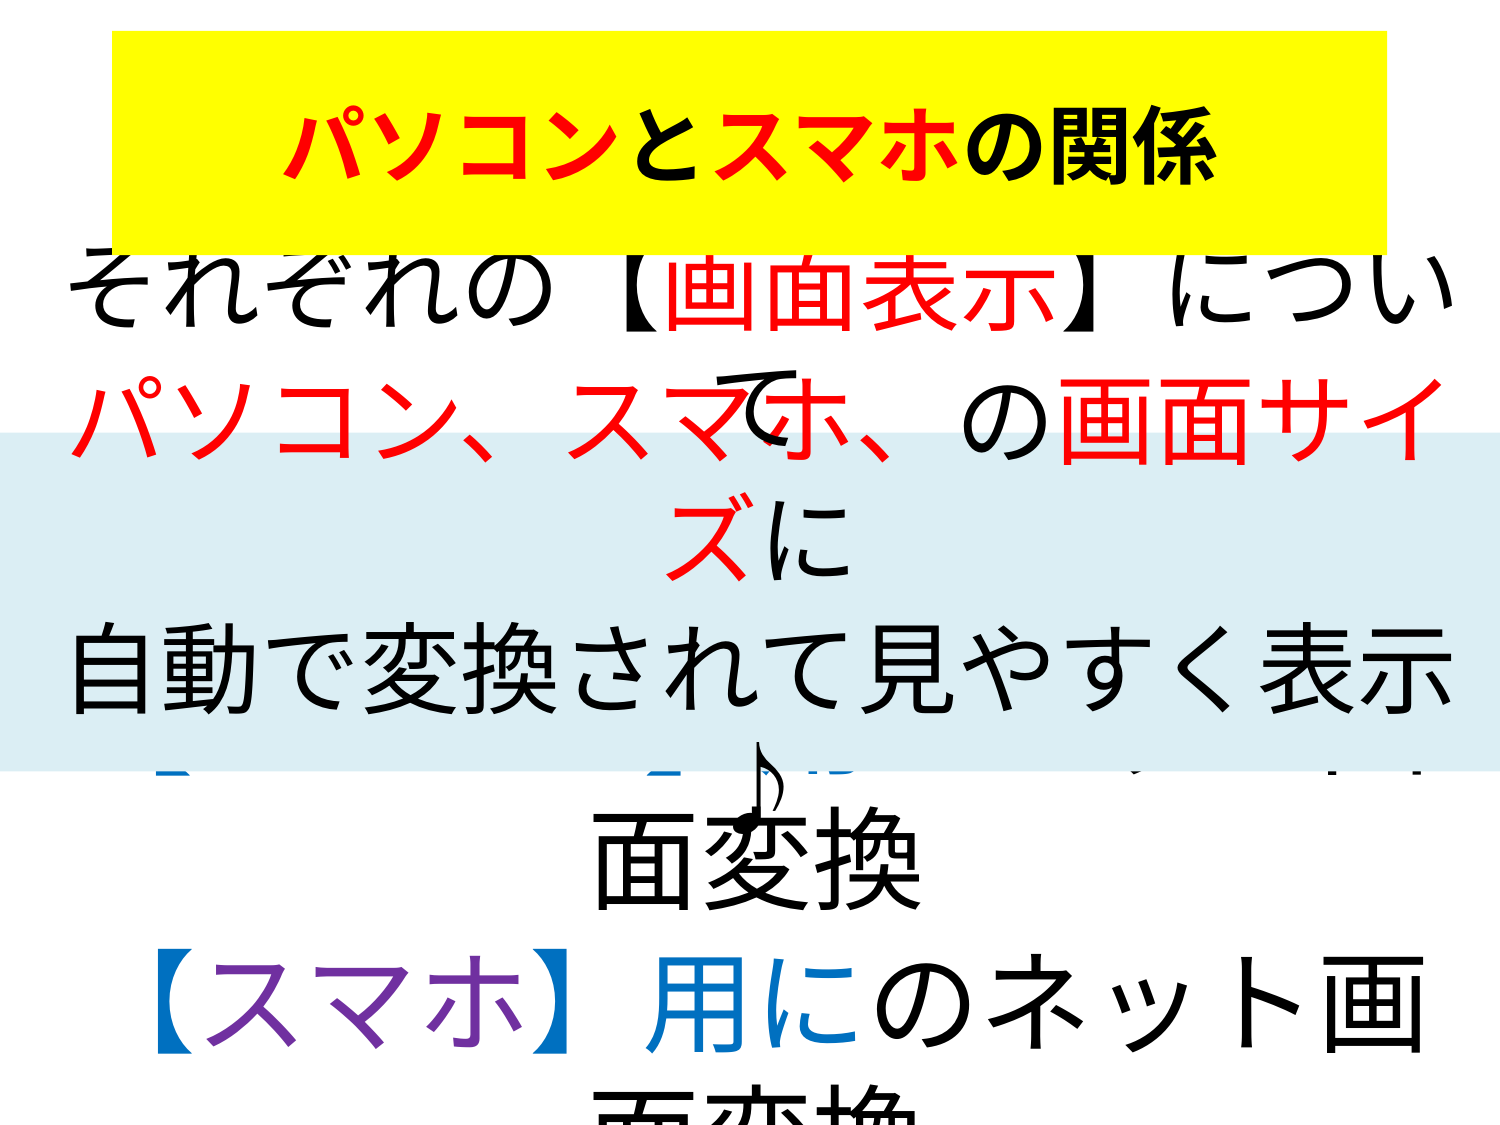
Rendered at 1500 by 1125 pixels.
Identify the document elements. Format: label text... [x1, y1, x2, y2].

text_box 【パソコン】用にネット画面変換 【スマホ】用にのネット画面変換 [0, 786, 1498, 1071]
text_box パソコンとスマホの関係 [112, 30, 1388, 256]
text_box パソコン、スマホ、の画面サイズに 自動で変換されて見やすく表示♪ [0, 432, 1500, 772]
text_box それぞれの【画面表示】について [0, 278, 1500, 409]
